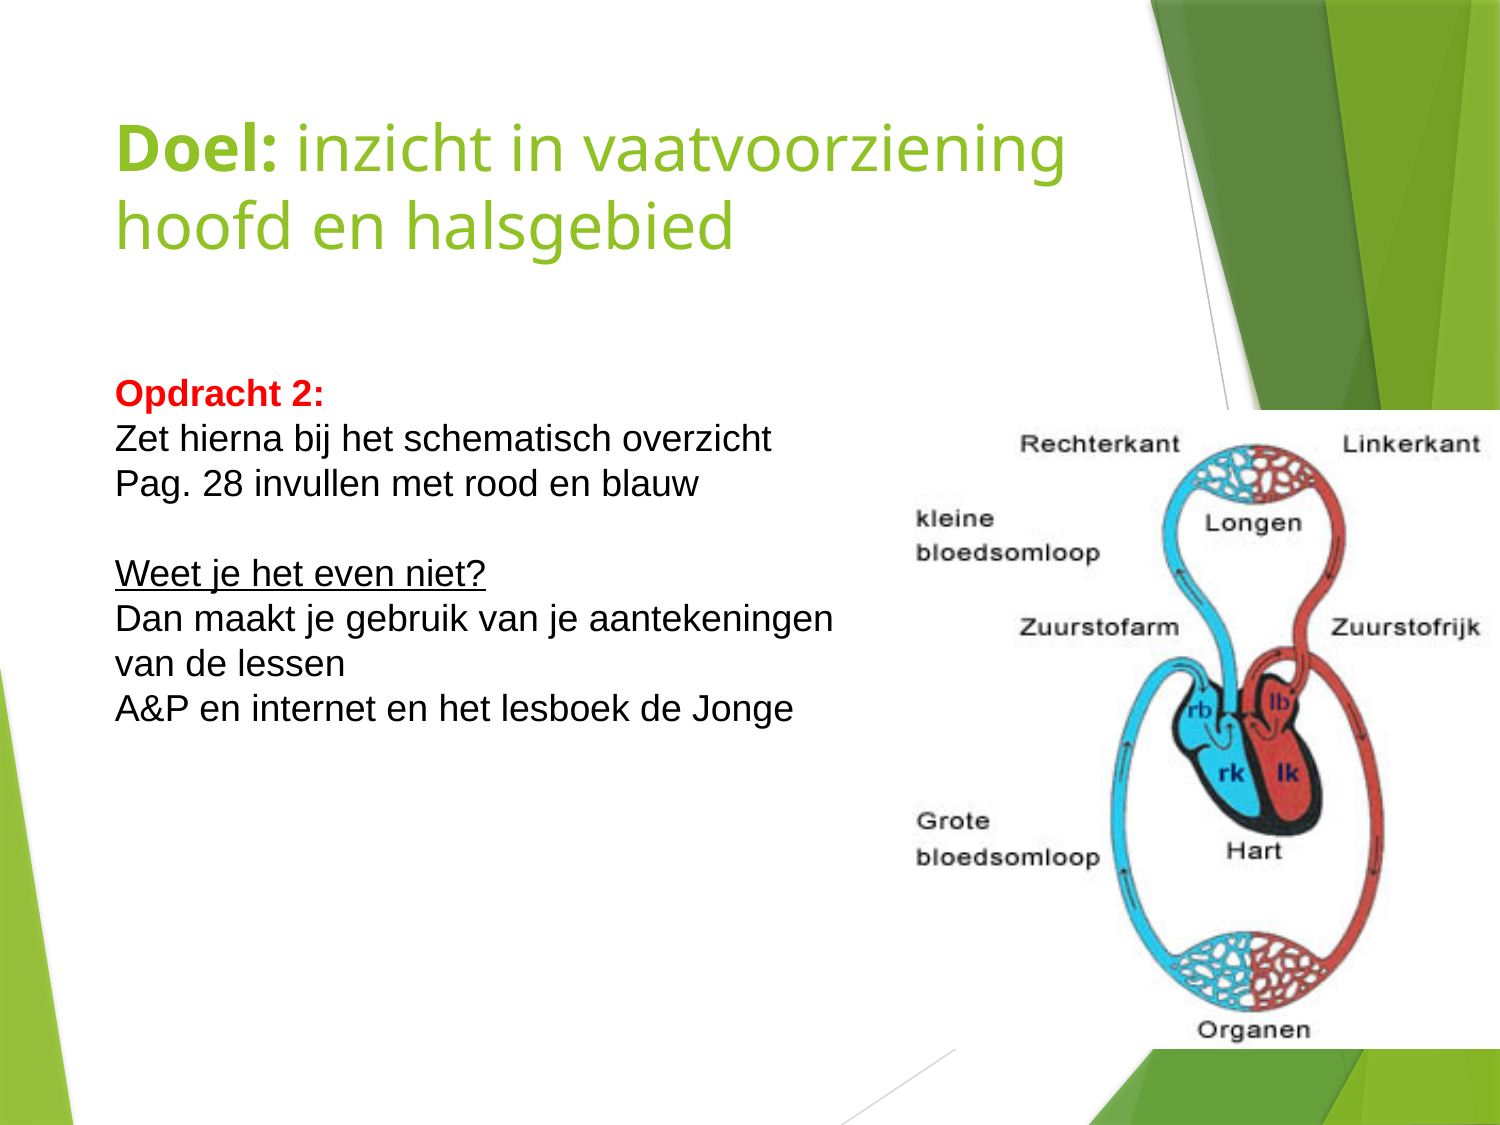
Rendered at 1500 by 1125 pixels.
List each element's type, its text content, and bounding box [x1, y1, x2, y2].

text_box Opdracht 2: Zet hierna bij het schematisch overzicht Pag. 28 invullen met rood en blauw Weet je het even niet? Dan maakt je gebruik van je aantekeningen van de lessen A&P en internet en het lesboek de Jonge [99, 316, 916, 782]
title Doel: inzicht in vaatvoorziening hoofd en halsgebied [99, 99, 1142, 317]
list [861, 409, 1500, 1049]
